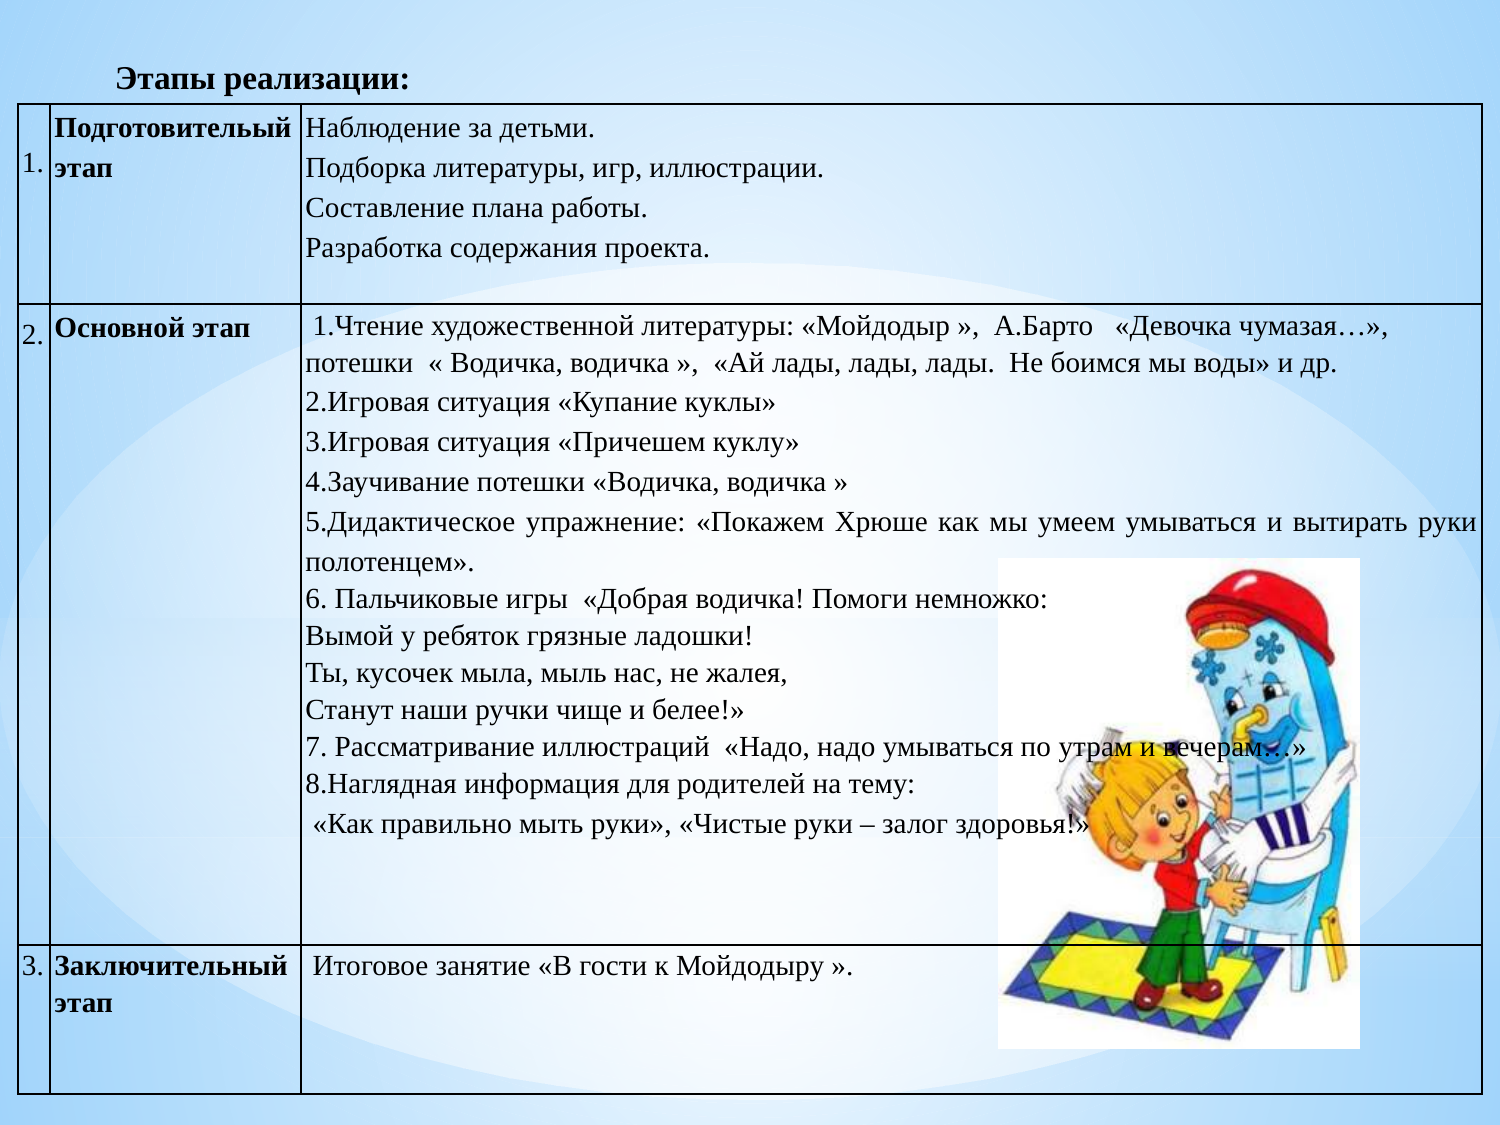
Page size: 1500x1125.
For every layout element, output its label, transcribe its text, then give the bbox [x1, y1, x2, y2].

table_cell Итоговое занятие «В гости к Мойдодыру ». [302, 946, 1481, 1093]
table_cell 3. [19, 946, 49, 1093]
table_header 1. [19, 105, 49, 303]
text_box Этапы реализации: [100, 42, 1125, 103]
table_header Наблюдение за детьми. Подборка литературы, игр, иллюстрации. Составление плана работы. Разработка содержания проекта. [302, 105, 1481, 303]
table_cell Заключительный этап [51, 946, 300, 1093]
picture [997, 558, 1361, 1049]
table_cell Основной этап [51, 305, 300, 944]
table_cell 2. [19, 305, 49, 944]
table_cell 1.Чтение художественной литературы: «Мойдодыр », А.Барто «Девочка чумазая…», потешки « Водичка, водичка », «Ай лады, лады, лады. Не боимся мы воды» и др. 2.Игровая ситуация «Купание куклы» 3.Игровая ситуация «Причешем куклу» 4.Заучивание потешки «Водичка, водичка » 5.Дидактическое упражнение: «Покажем Хрюше как мы умеем умываться и вытирать руки полотенцем». 6. Пальчиковые игры «Добрая водичка! Помоги немножко: Вымой у ребяток грязные ладошки! Ты, кусочек мыла, мыль нас, не жалея, Станут наши ручки чище и белее!» 7. Рассматривание иллюстраций «Надо, надо умываться по утрам и вечерам…» 8.Наглядная информация для родителей на тему: «Как правильно мыть руки», «Чистые руки – залог здоровья!» [302, 305, 1481, 944]
table_header Подготовительый этап [51, 105, 300, 303]
text_box [525, 96, 798, 103]
